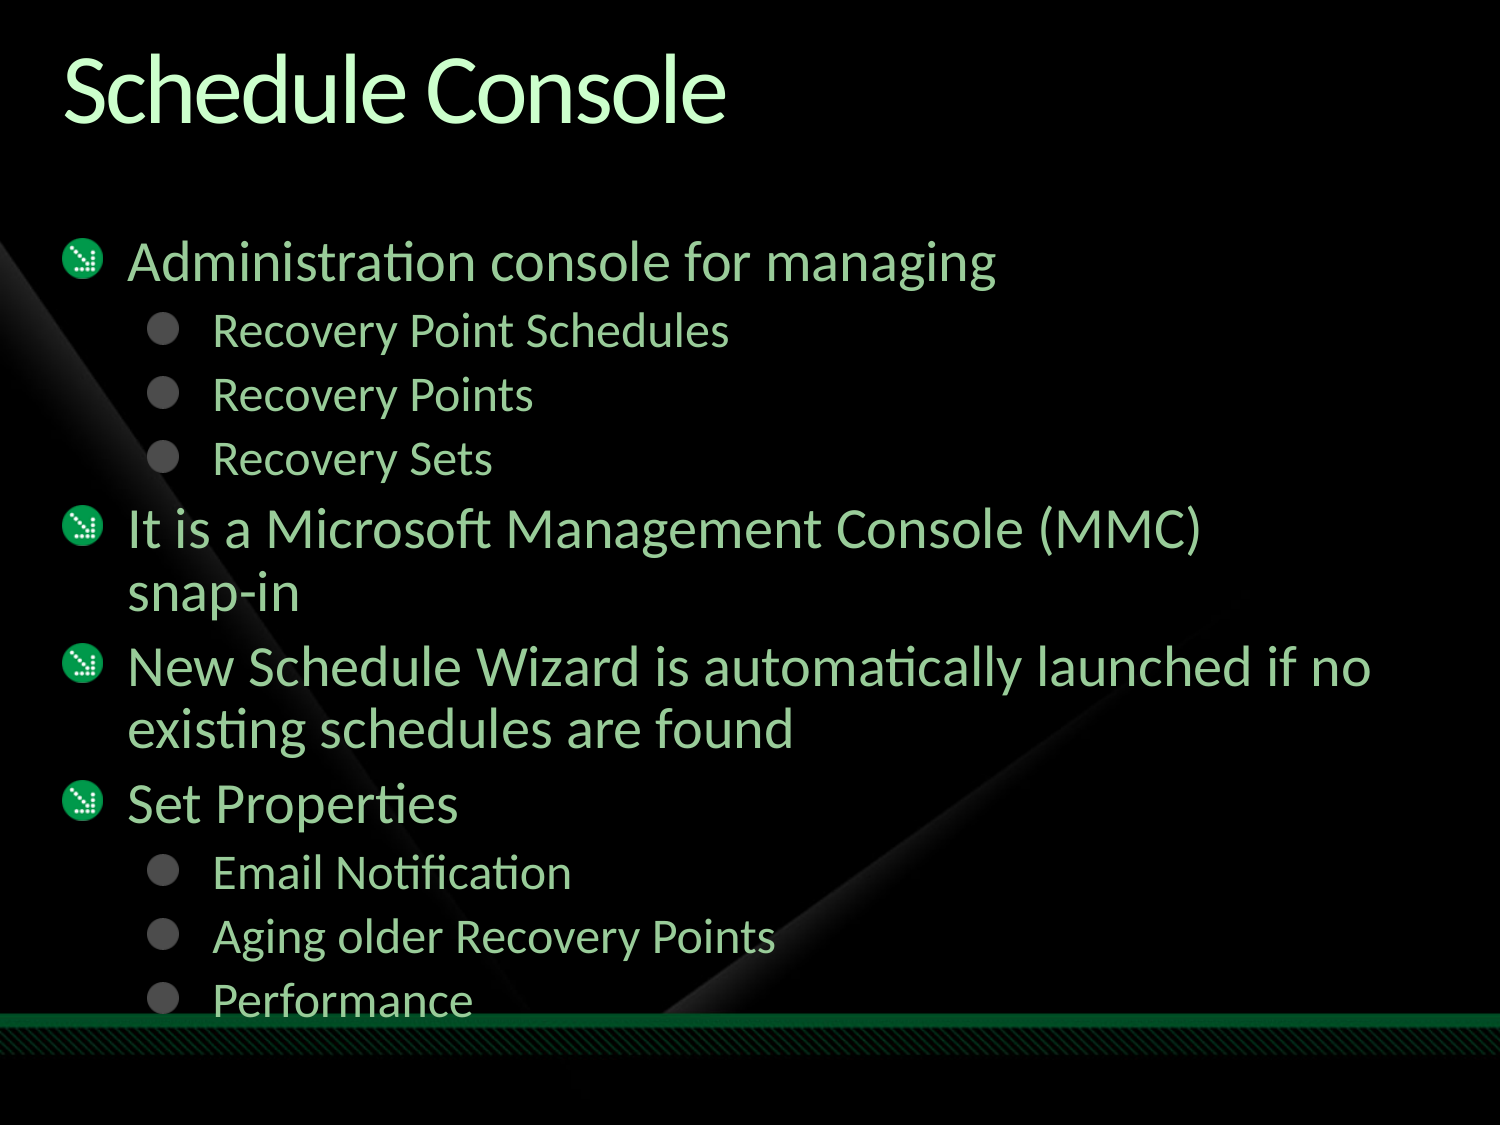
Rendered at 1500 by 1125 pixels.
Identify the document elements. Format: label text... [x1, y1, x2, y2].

list Administration console for managing Recovery Point Schedules Recovery Points Recovery Sets It is a Microsoft Management Console (MMC) snap-in New Schedule Wizard is automatically launched if no existing schedules are found Set Properties Email Notification Aging older Recovery Points Performance [62, 231, 1438, 595]
picture [0, 0, 1500, 1125]
title Schedule Console [62, 37, 1438, 147]
